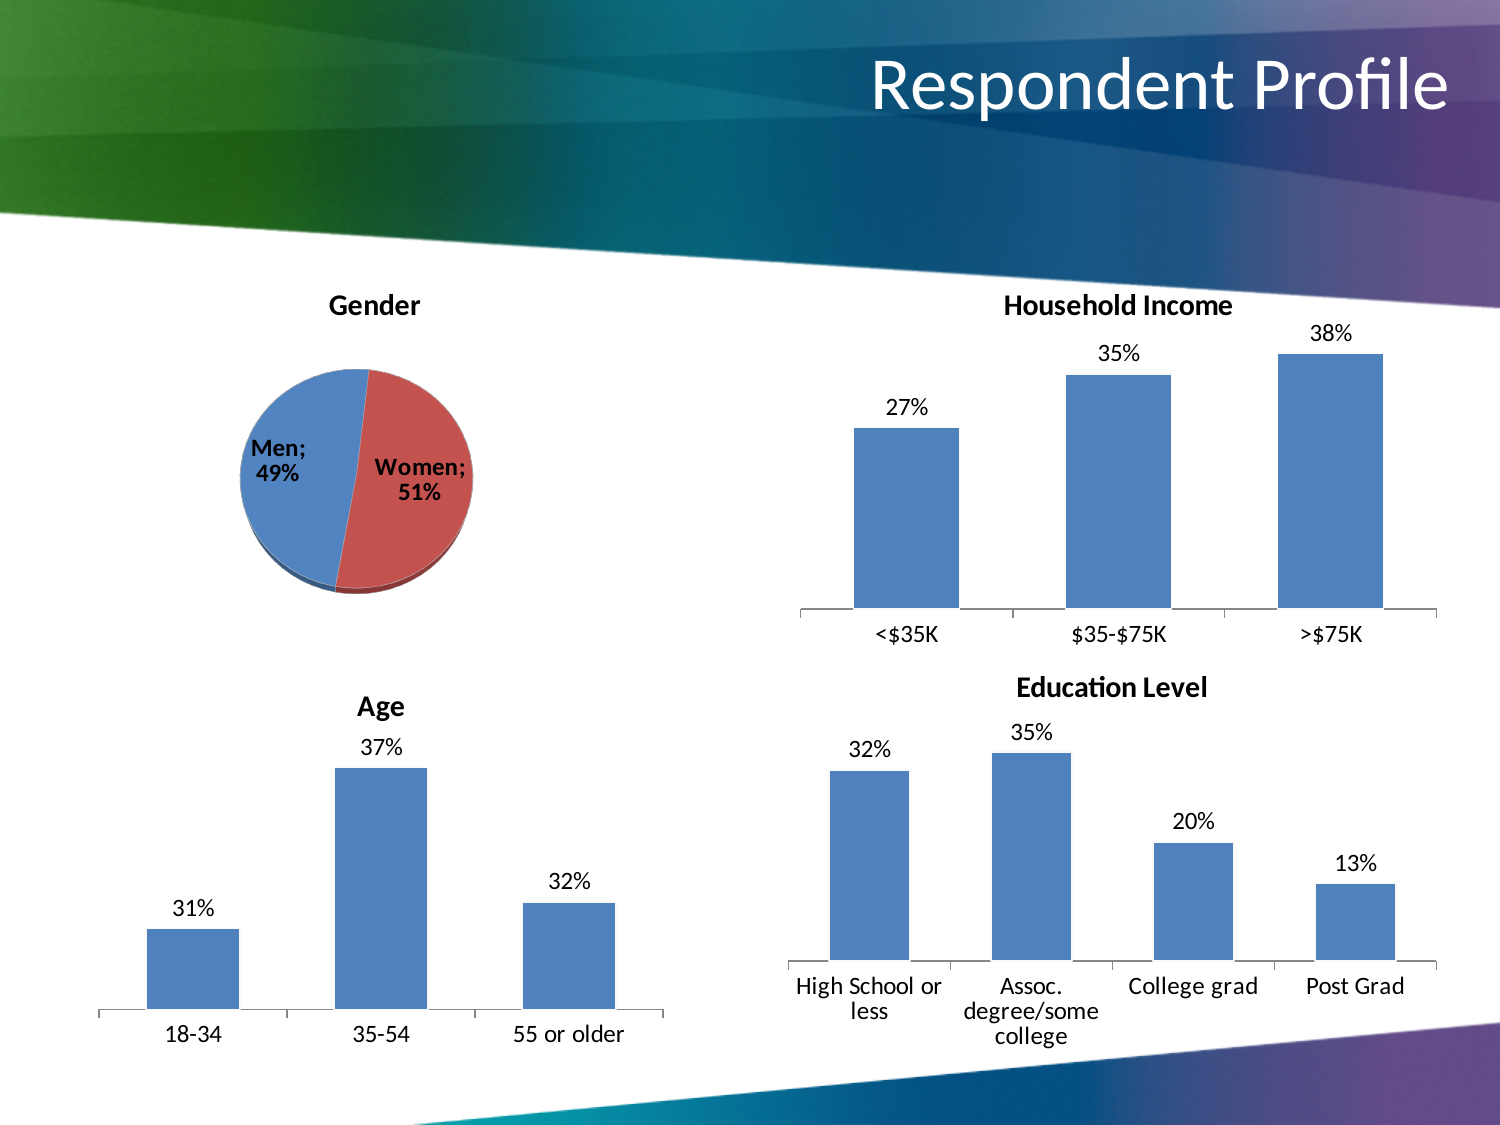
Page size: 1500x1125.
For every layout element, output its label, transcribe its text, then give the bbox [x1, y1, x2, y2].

title Respondent Profile [0, 37, 1466, 226]
chart [774, 268, 1451, 1060]
chart [87, 669, 676, 1058]
picture [0, 0, 1500, 1125]
chart [124, 268, 626, 632]
